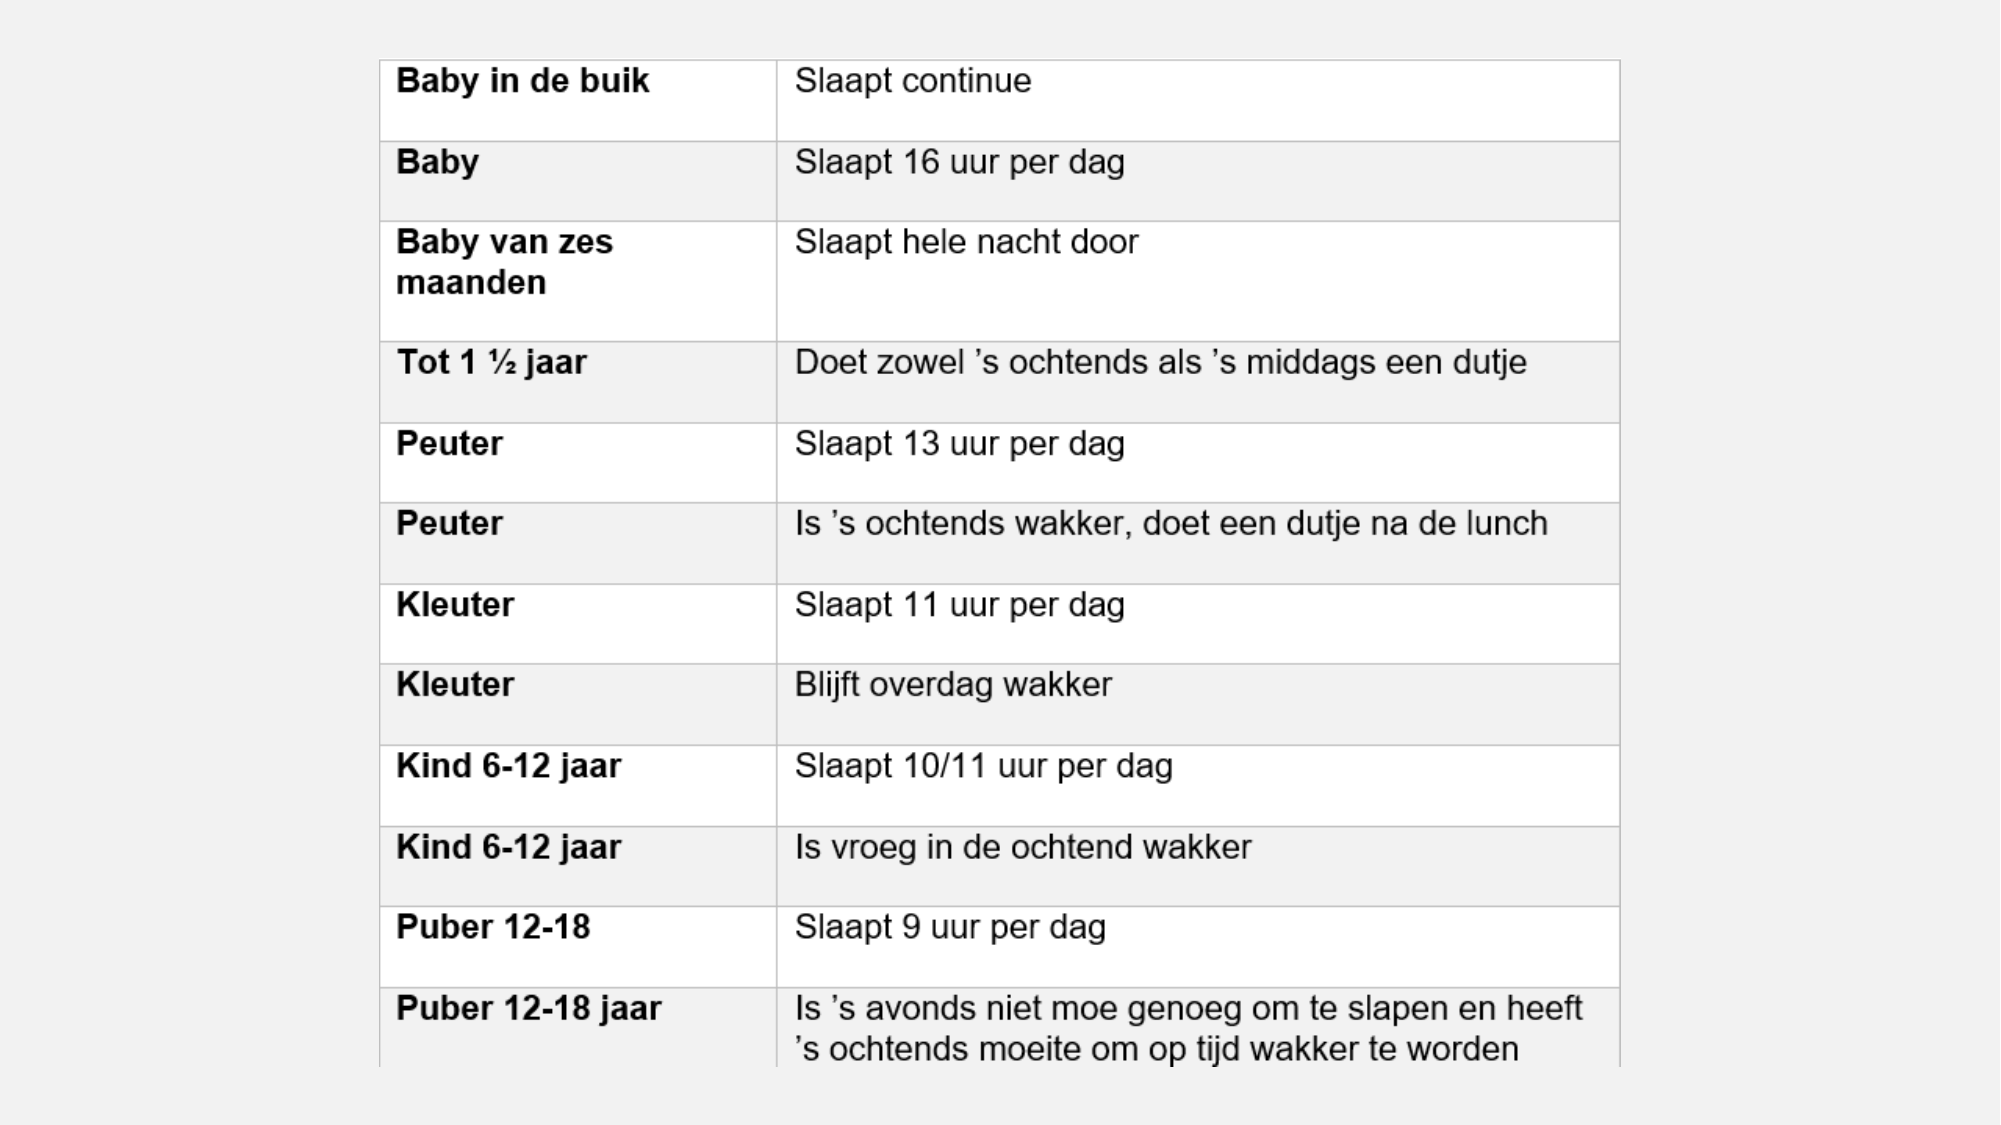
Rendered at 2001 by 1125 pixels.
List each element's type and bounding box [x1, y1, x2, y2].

picture [379, 58, 1621, 1067]
